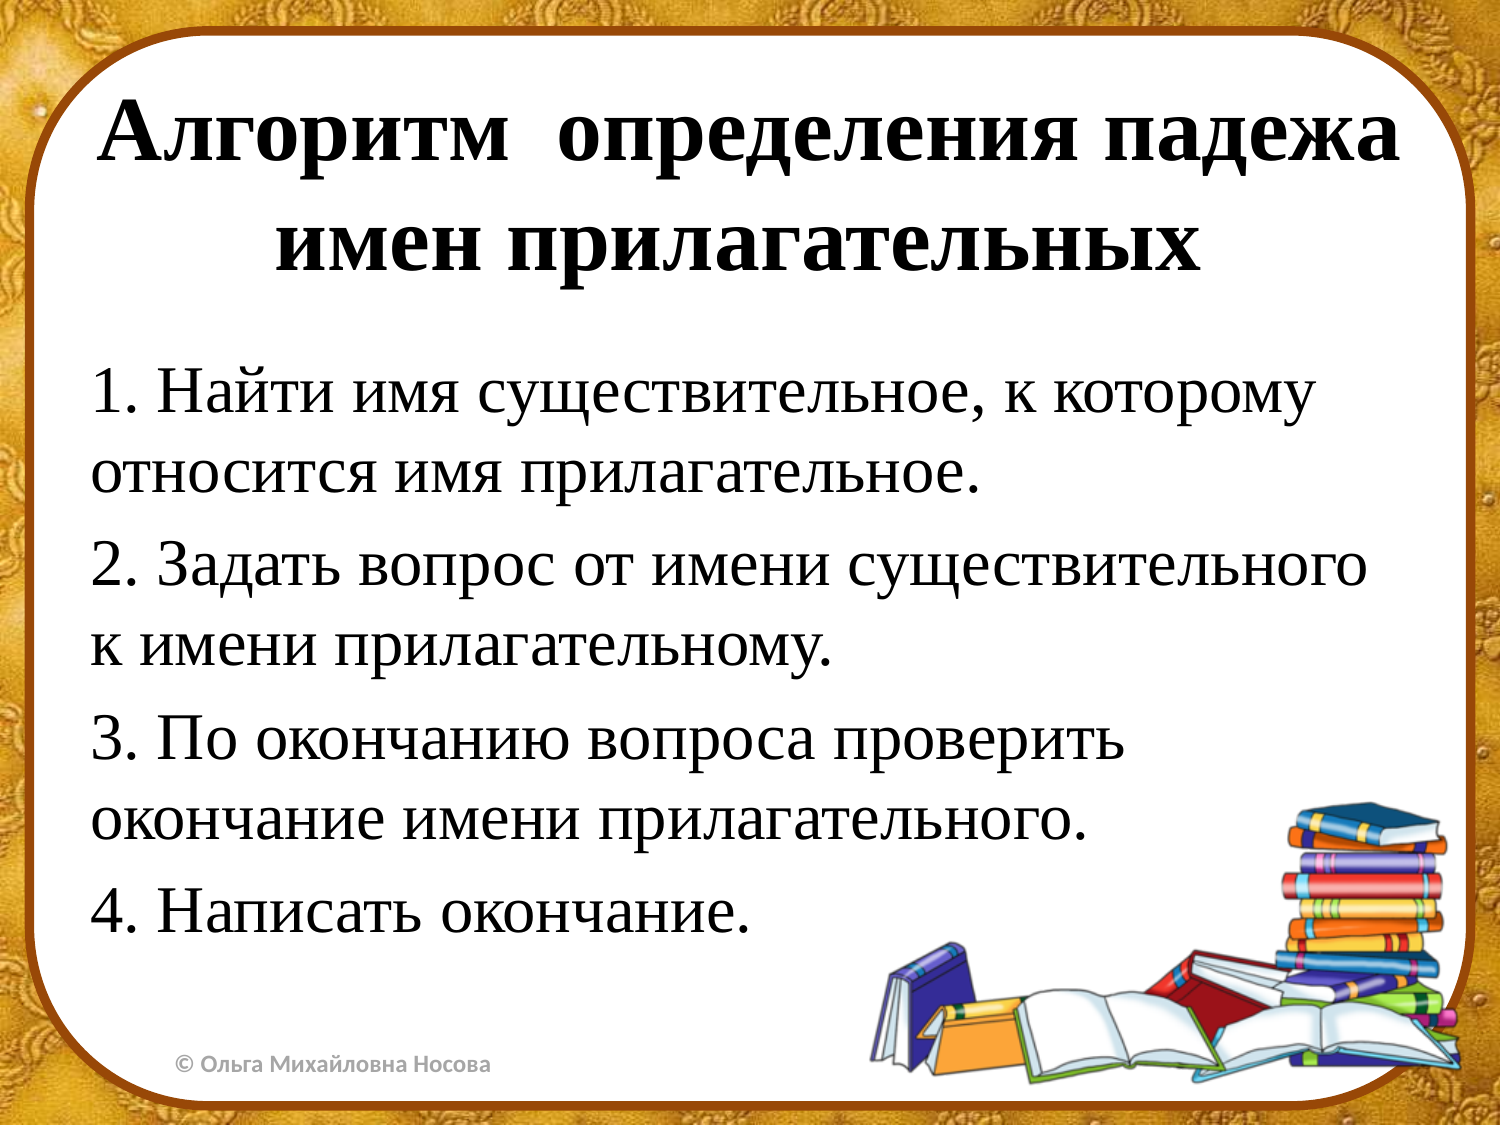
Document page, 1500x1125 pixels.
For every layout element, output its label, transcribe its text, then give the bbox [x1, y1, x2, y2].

picture [0, 0, 1500, 1125]
list 1. Найти имя существительное, к которому относится имя прилагательное. 2. Задать вопрос от имени существительного к имени прилагательному. 3. По окончанию вопроса проверить окончание имени прилагательного. 4. Написать окончание. [75, 338, 1425, 1059]
title Алгоритм определения падежа имен прилагательных [75, 78, 1425, 279]
